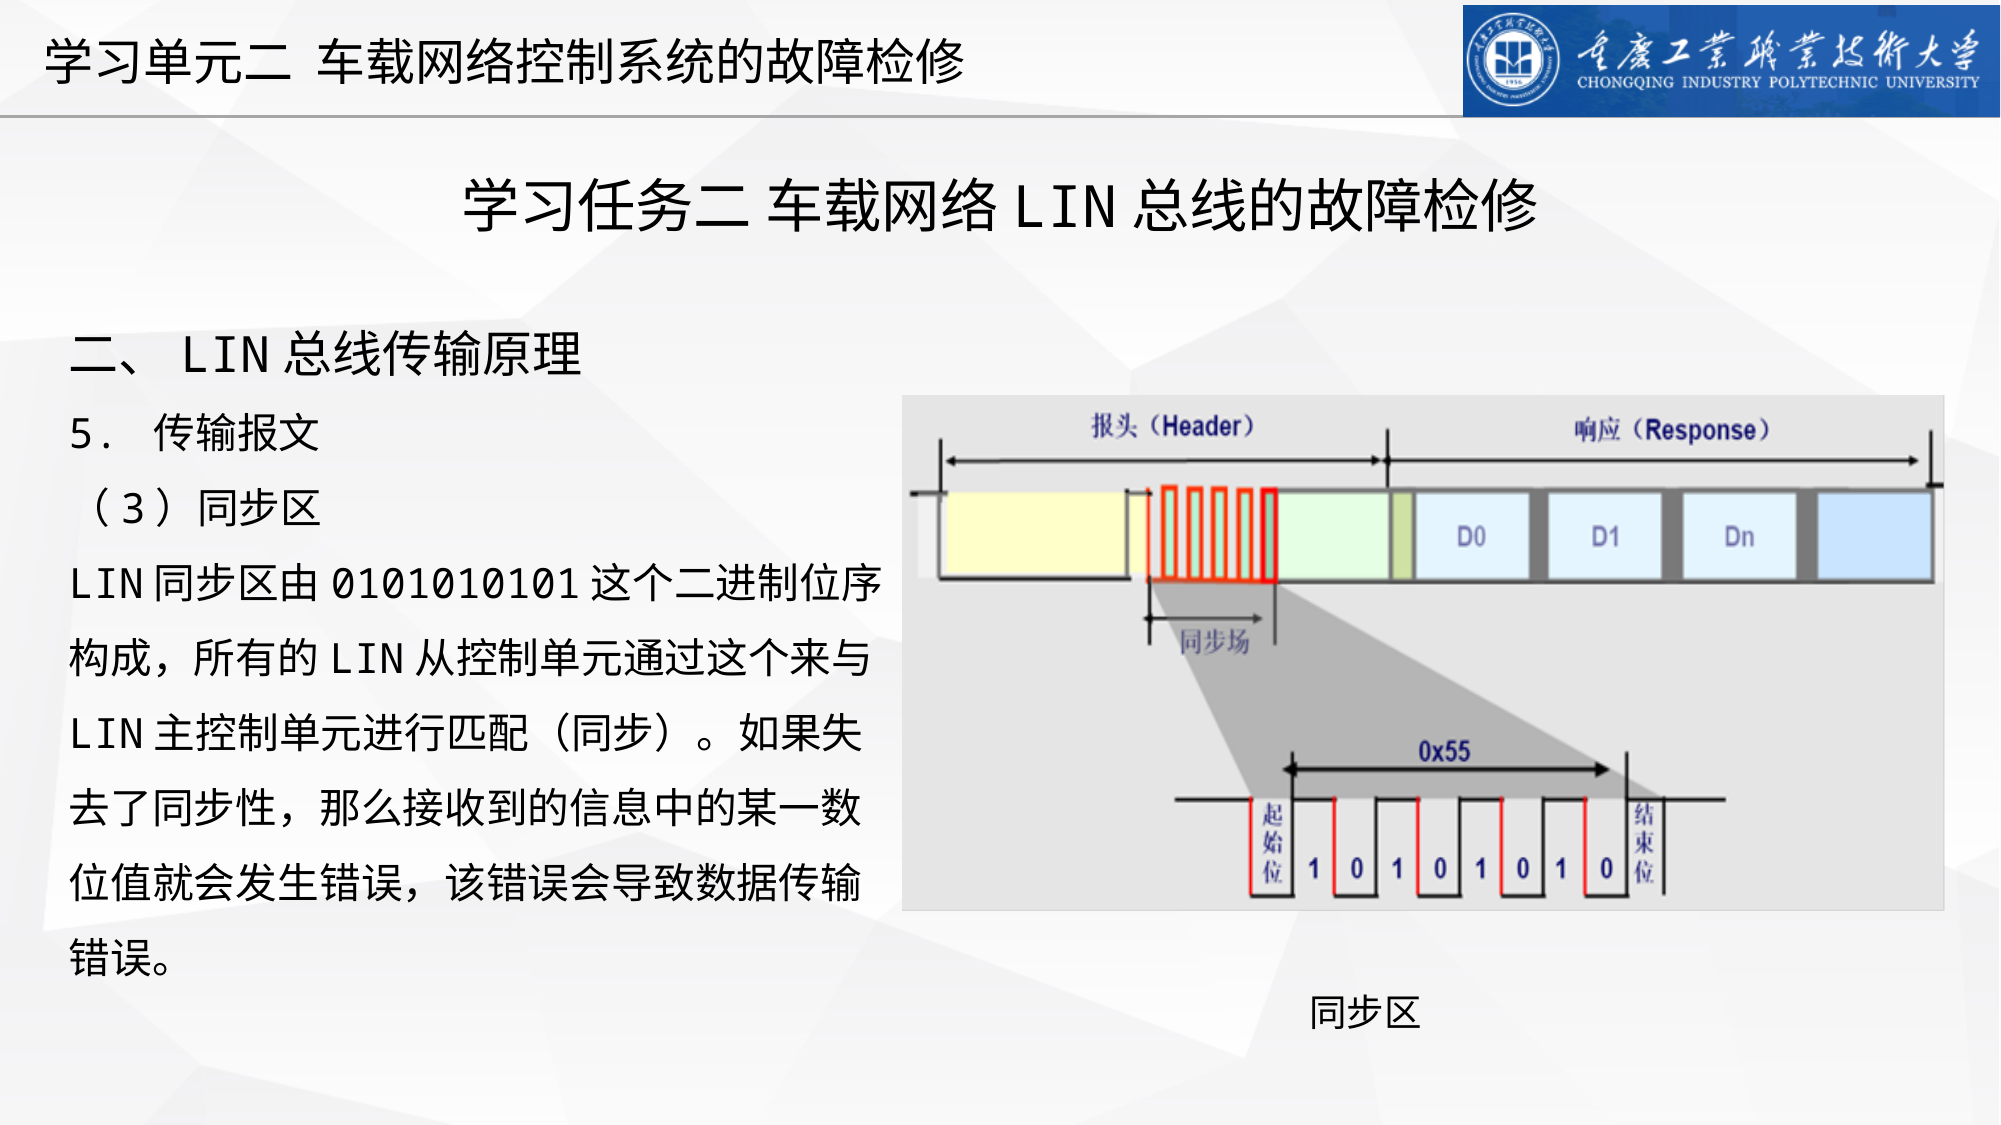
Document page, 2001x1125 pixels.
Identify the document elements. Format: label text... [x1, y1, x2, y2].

text_box 学习任务二 车载网络LIN总线的故障检修 [433, 161, 1567, 247]
picture [0, 118, 1999, 1125]
picture [0, 0, 2001, 117]
text_box 二、LIN总线传输原理 5. 传输报文 （3）同步区 LIN同步区由0101010101这个二进制位序构成，所有的LIN从控制单元通过这个来与LIN主控制单元进行匹配（同步）。如果失去了同步性，那么接收到的信息中的某一数位值就会发生错误，该错误会导致数据传输错误。 [54, 284, 903, 990]
text_box 同步区 [1294, 981, 1539, 1042]
